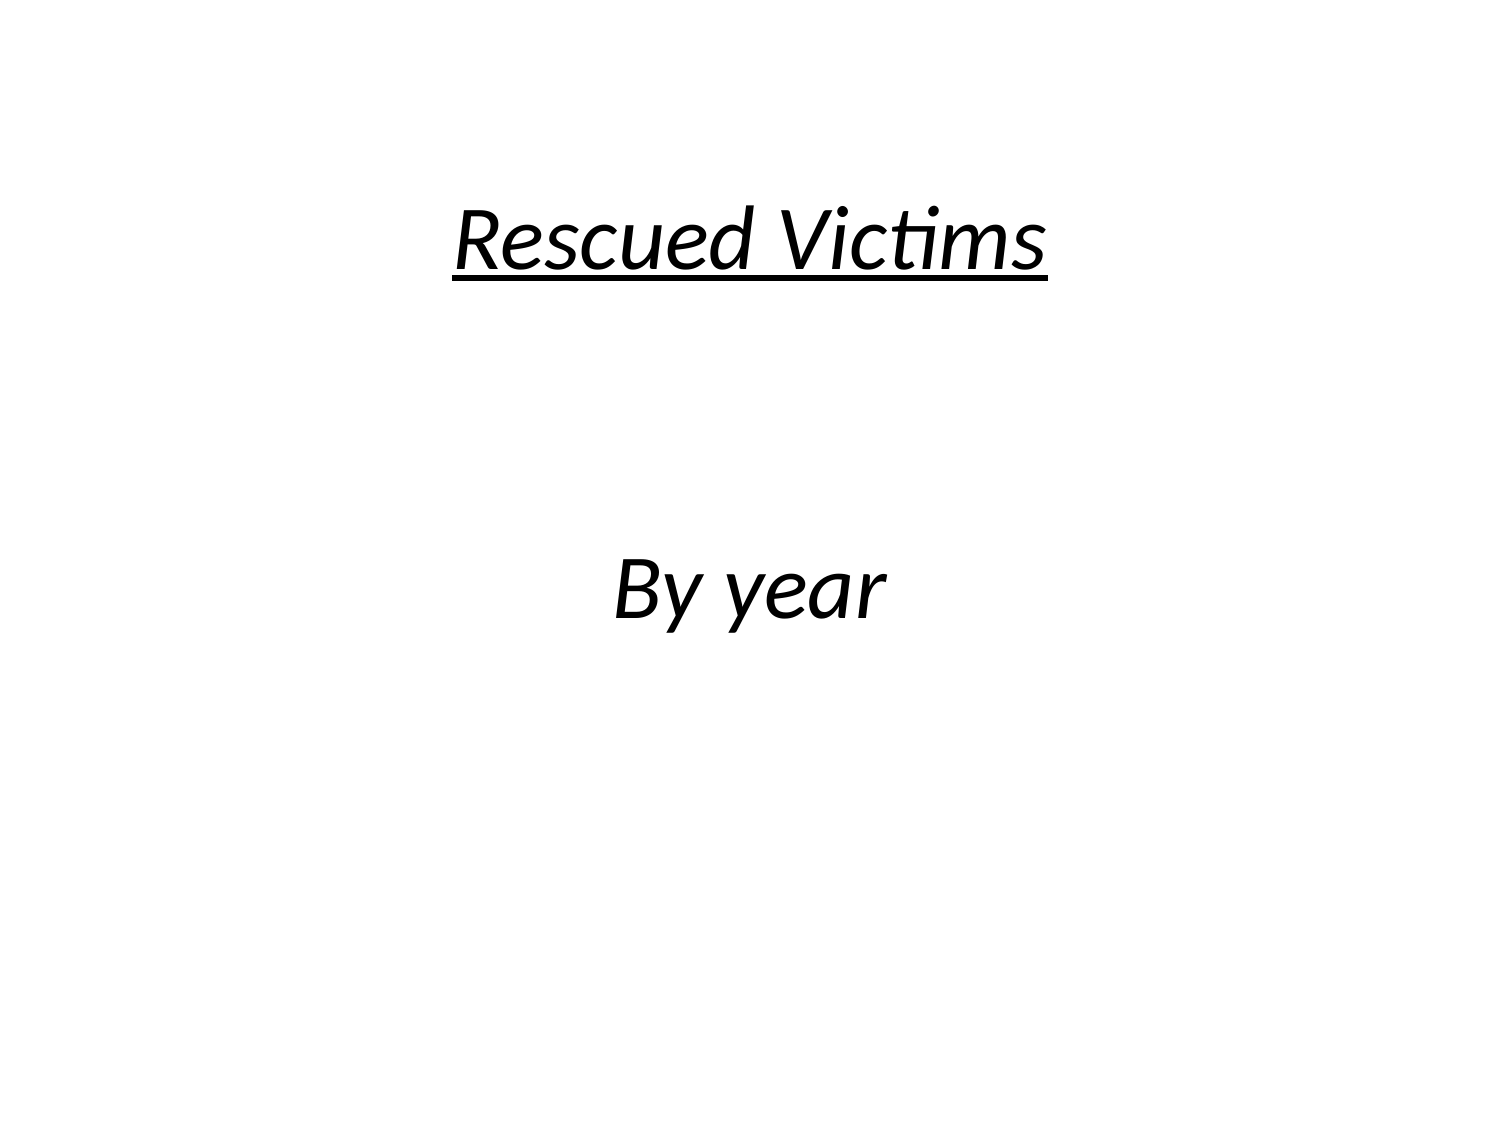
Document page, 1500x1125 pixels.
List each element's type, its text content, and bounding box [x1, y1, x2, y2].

list By year [74, 262, 1426, 1006]
title Rescued Victims [74, 44, 1426, 262]
